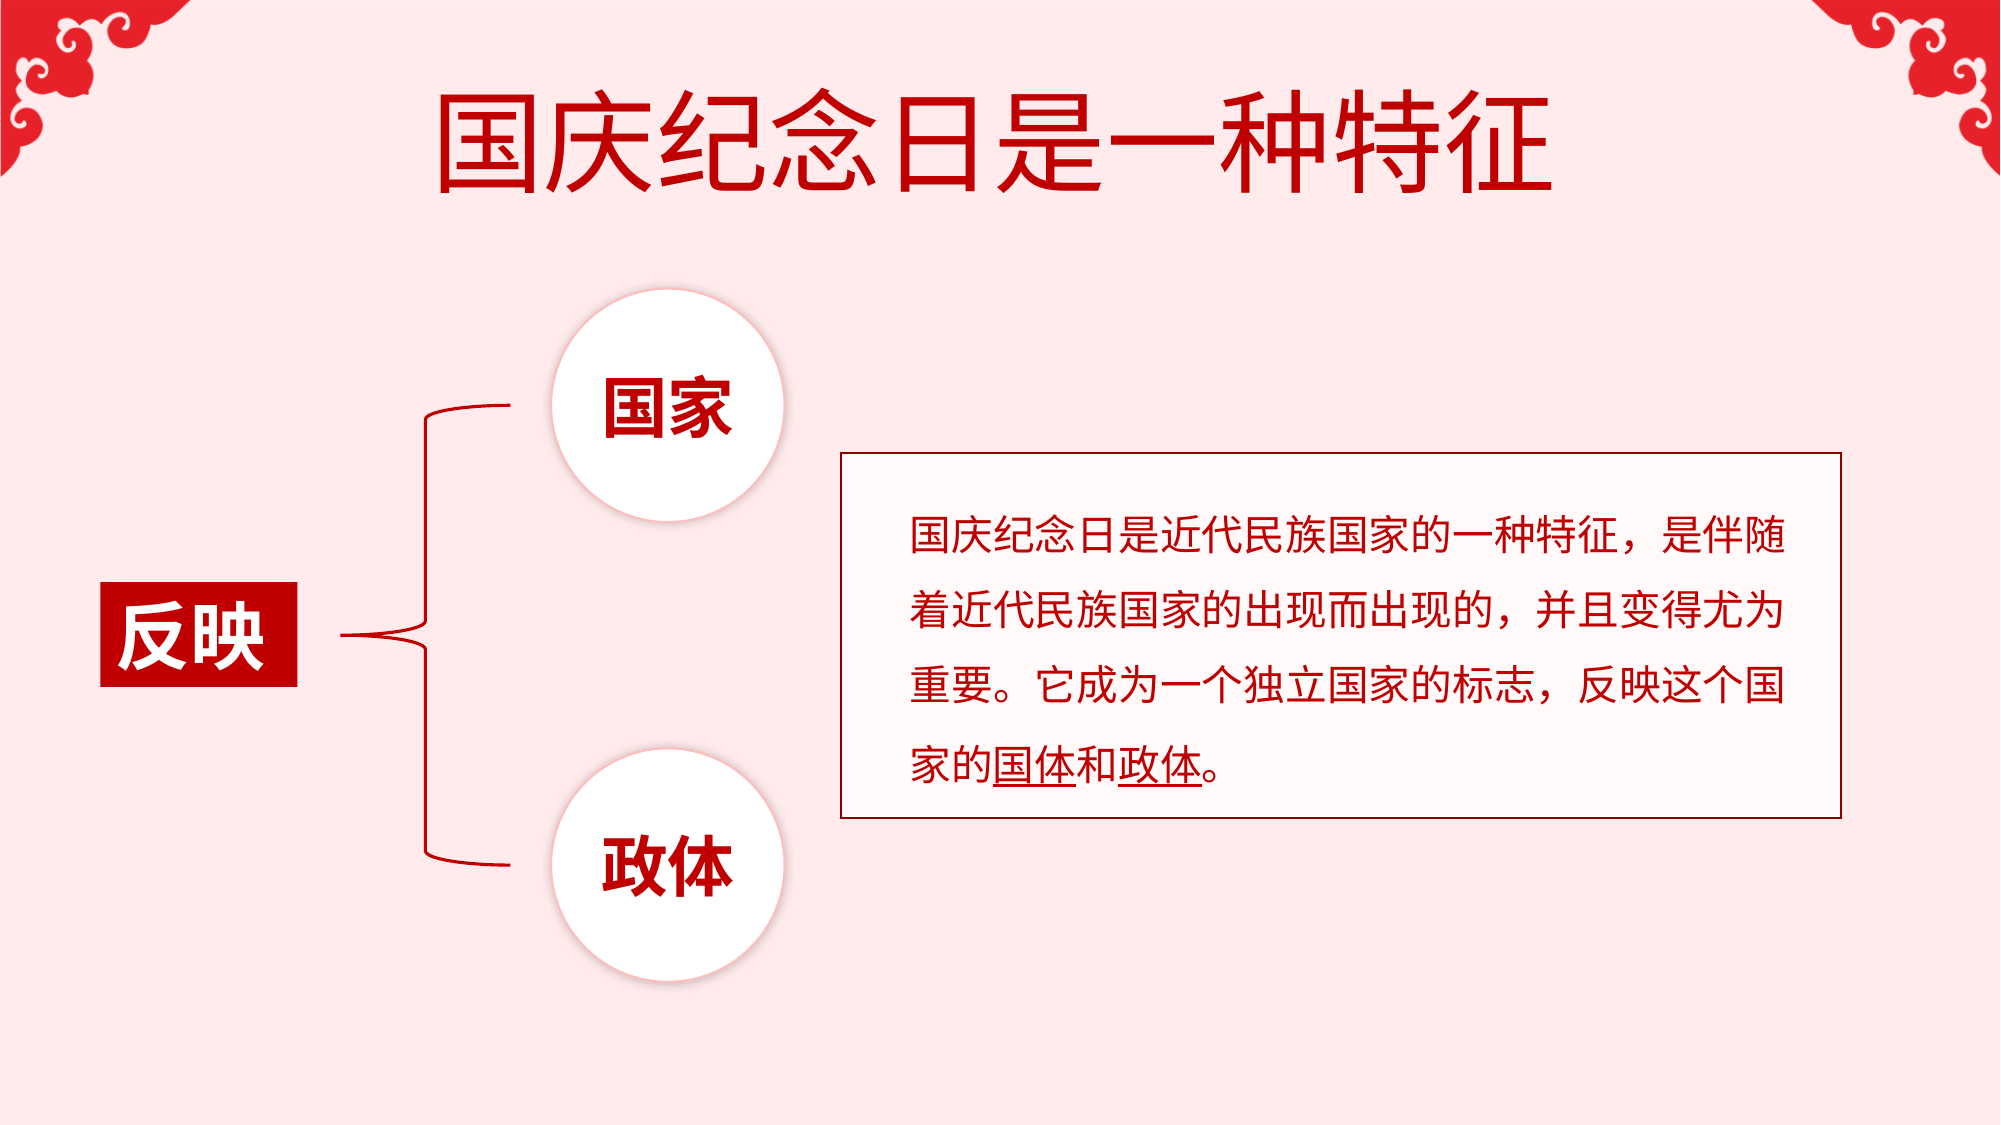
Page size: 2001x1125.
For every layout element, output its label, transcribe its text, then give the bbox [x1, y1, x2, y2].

text_box 国庆纪念日是一种特征 [387, 64, 1600, 215]
picture [0, 0, 2001, 1125]
text_box 国家 [550, 287, 786, 524]
text_box 国庆纪念日是近代民族国家的一种特征，是伴随着近代民族国家的出现而出现的，并且变得尤为重要。它成为一个独立国家的标志，反映这个国家的国体和政体。 [894, 476, 1841, 807]
text_box [840, 452, 1842, 819]
text_box 政体 [550, 747, 786, 983]
text_box [340, 404, 511, 866]
text_box 反映 [100, 582, 298, 687]
